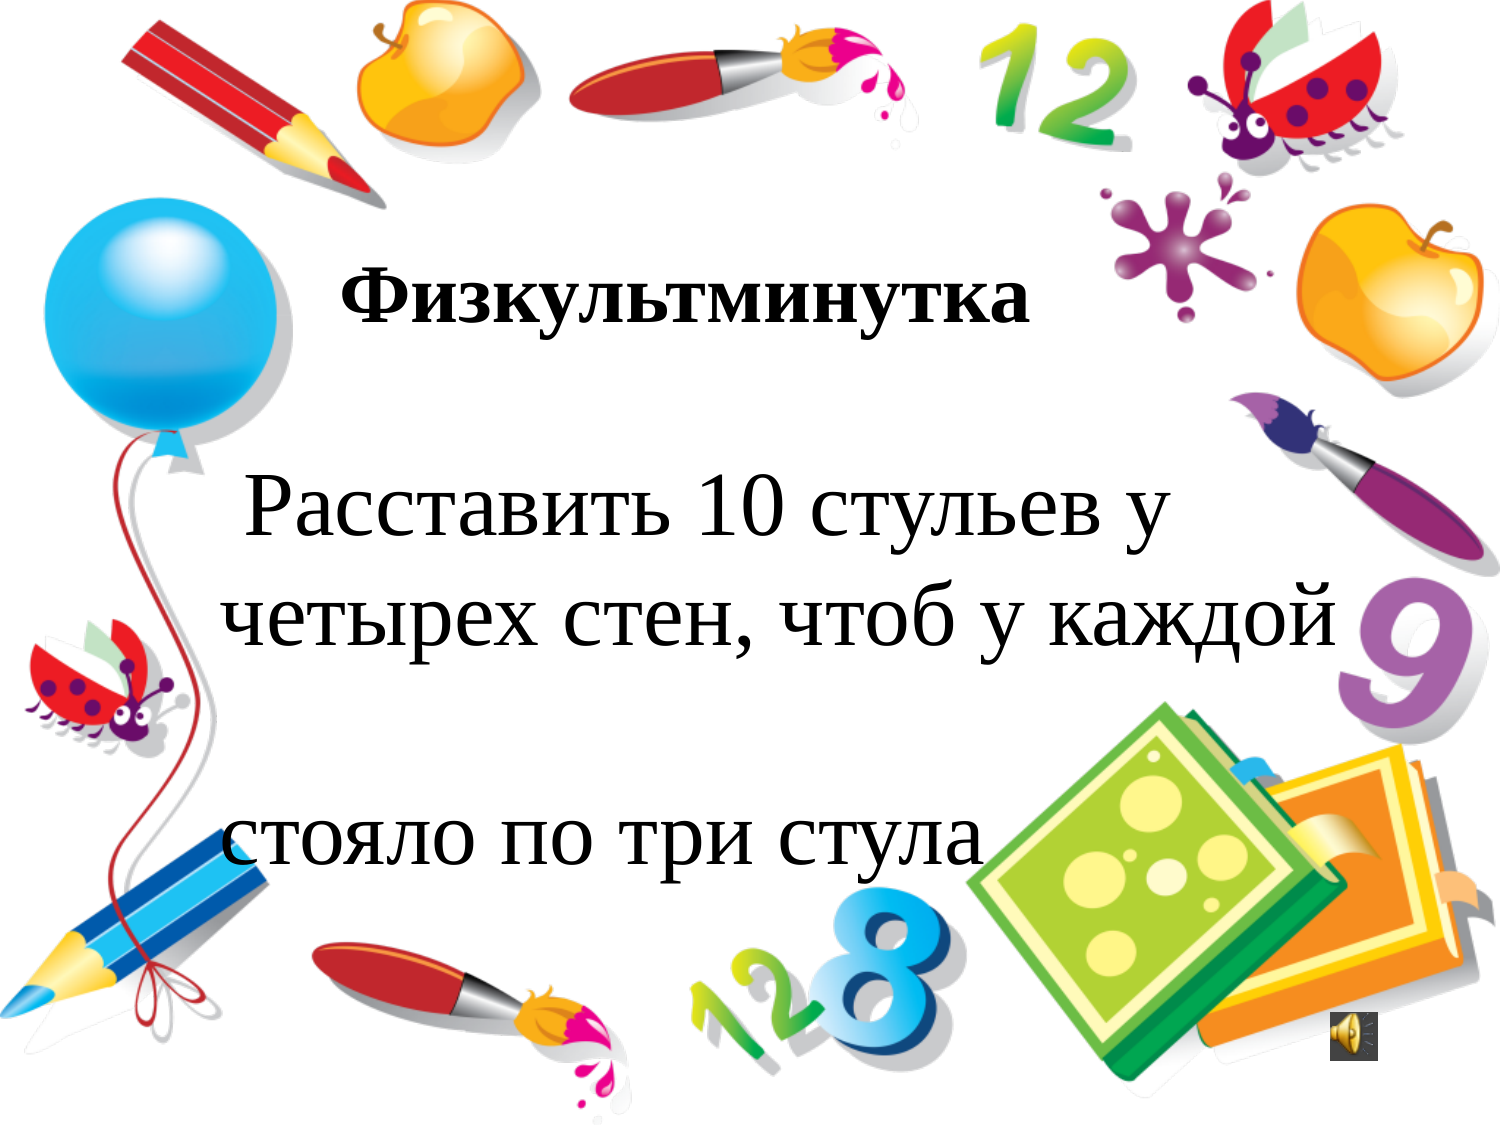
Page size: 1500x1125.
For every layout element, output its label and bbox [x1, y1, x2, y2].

picture [0, 0, 1500, 1125]
list [1328, 1011, 1380, 1062]
